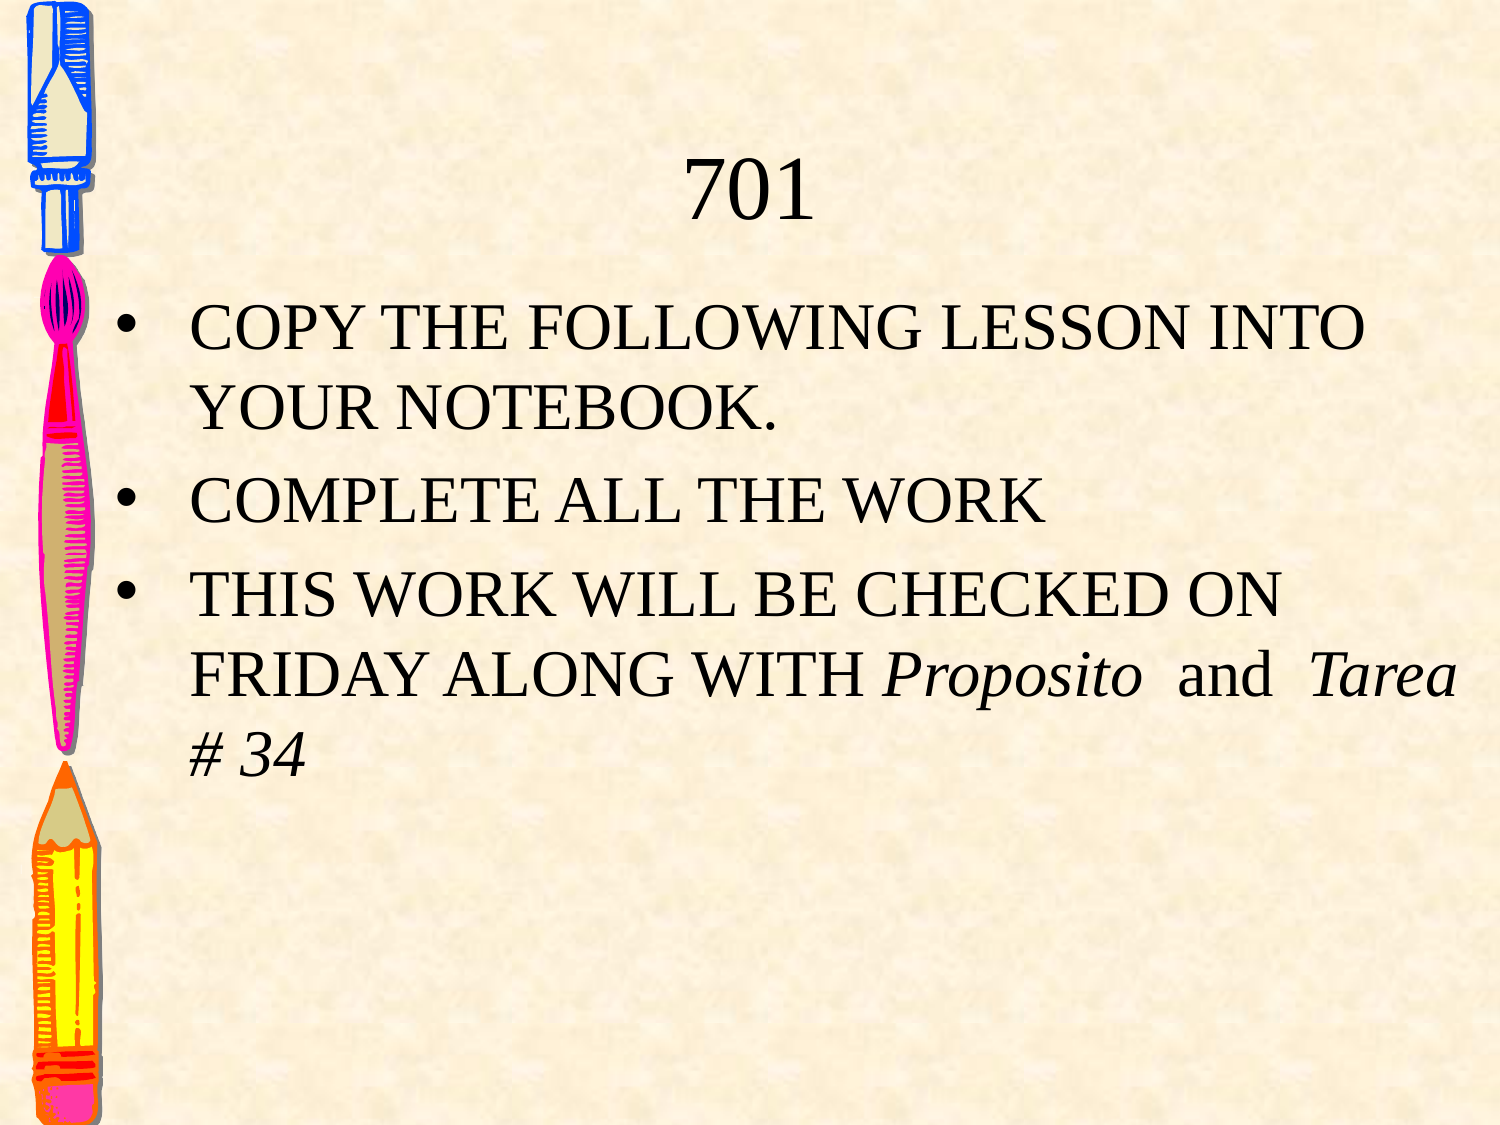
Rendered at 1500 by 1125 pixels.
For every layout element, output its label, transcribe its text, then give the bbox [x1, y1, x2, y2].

subtitle COPY THE FOLLOWING LESSON INTO YOUR NOTEBOOK. COMPLETE ALL THE WORK THIS WORK WILL BE CHECKED ON FRIDAY ALONG WITH Proposito and Tarea # 34 [99, 275, 1475, 1050]
picture [0, 0, 1500, 1125]
title 701 [112, 62, 1388, 275]
